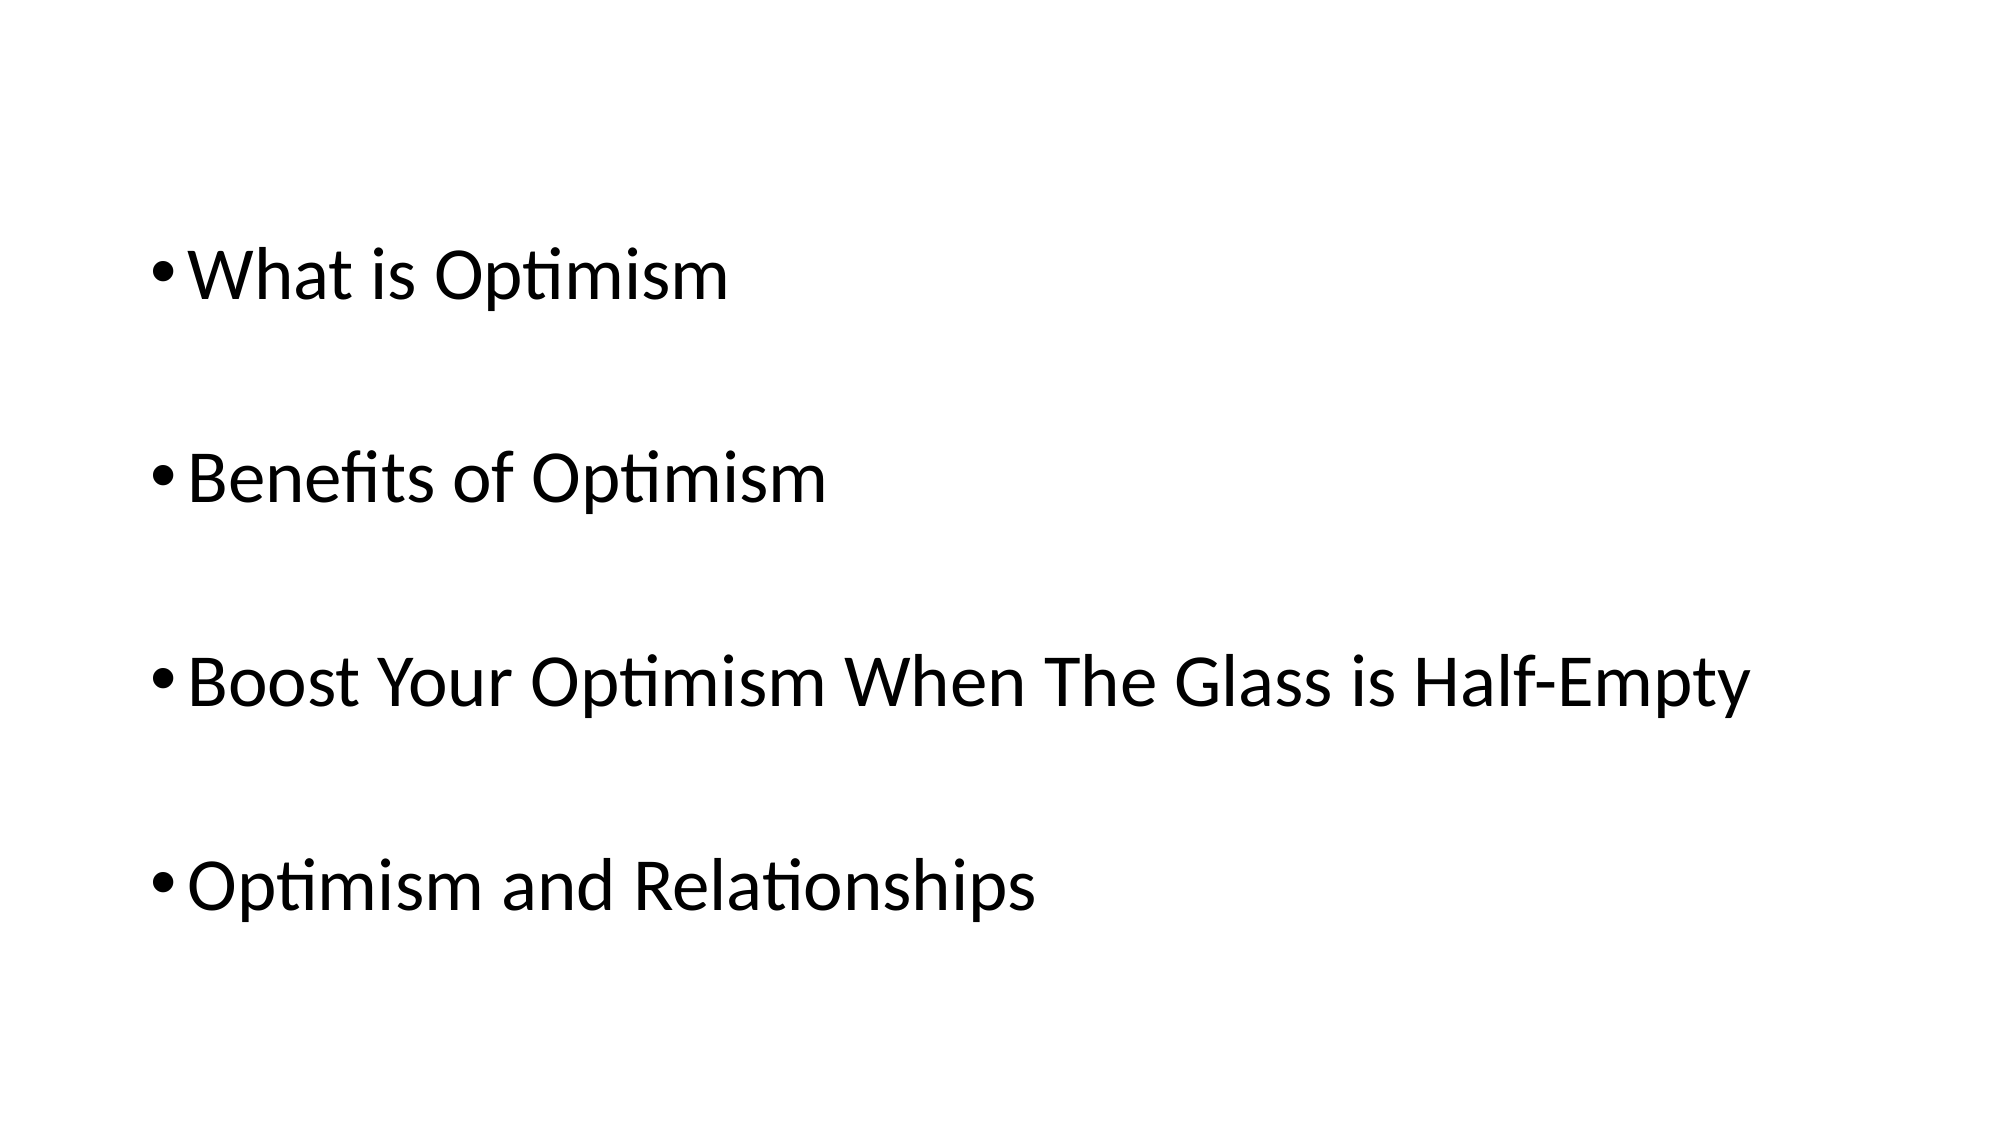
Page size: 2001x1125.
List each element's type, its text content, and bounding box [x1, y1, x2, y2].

list What is Optimism Benefits of Optimism Boost Your Optimism When The Glass is Half-Empty Optimism and Relationships [134, 227, 1860, 941]
